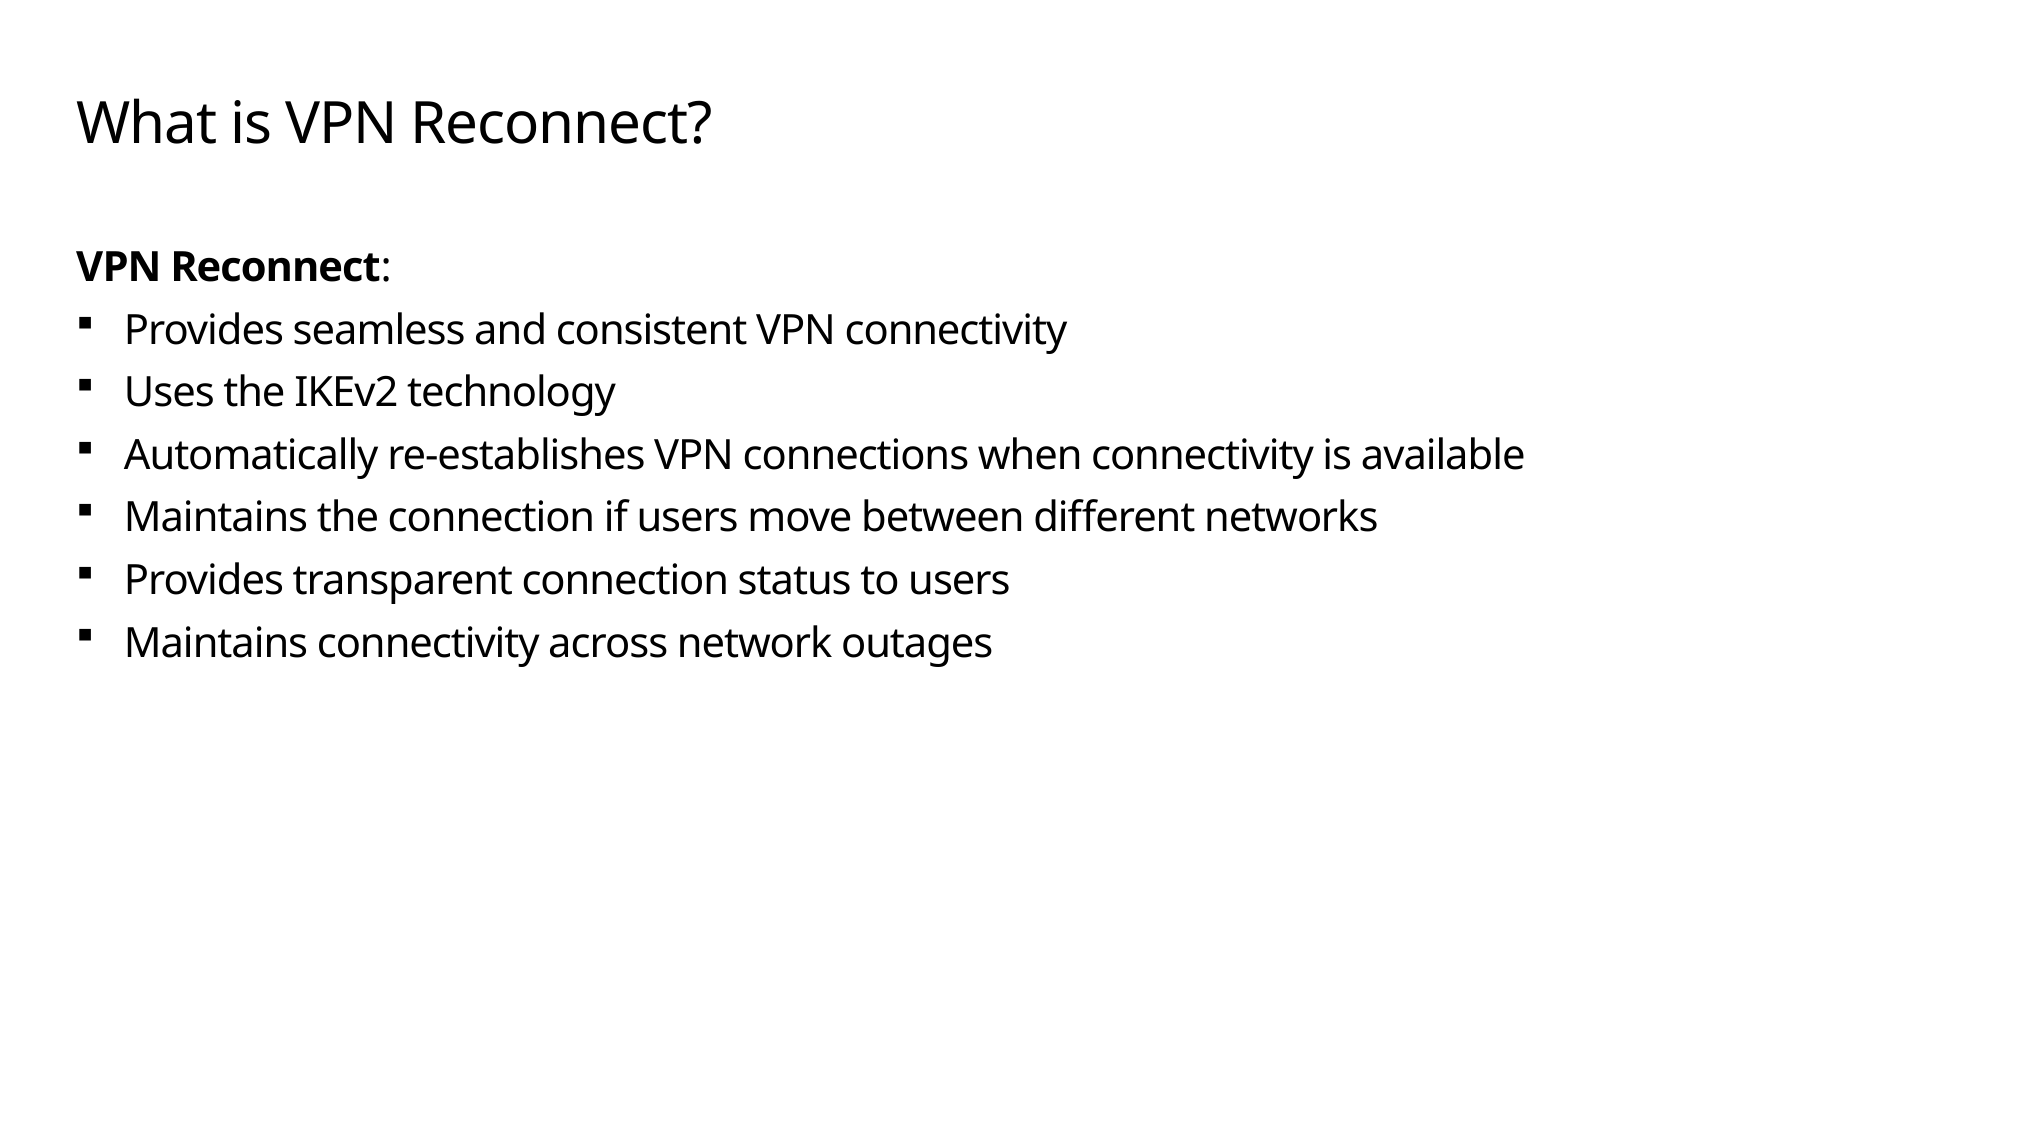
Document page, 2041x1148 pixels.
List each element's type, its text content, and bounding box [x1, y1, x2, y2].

list VPN Reconnect: Provides seamless and consistent VPN connectivity Uses the IKEv2 technology Automatically re-establishes VPN connections when connectivity is available Maintains the connection if users move between different networks Provides transparent connection status to users Maintains connectivity across network outages [76, 240, 1970, 1074]
title What is VPN Reconnect? [76, 93, 1968, 161]
